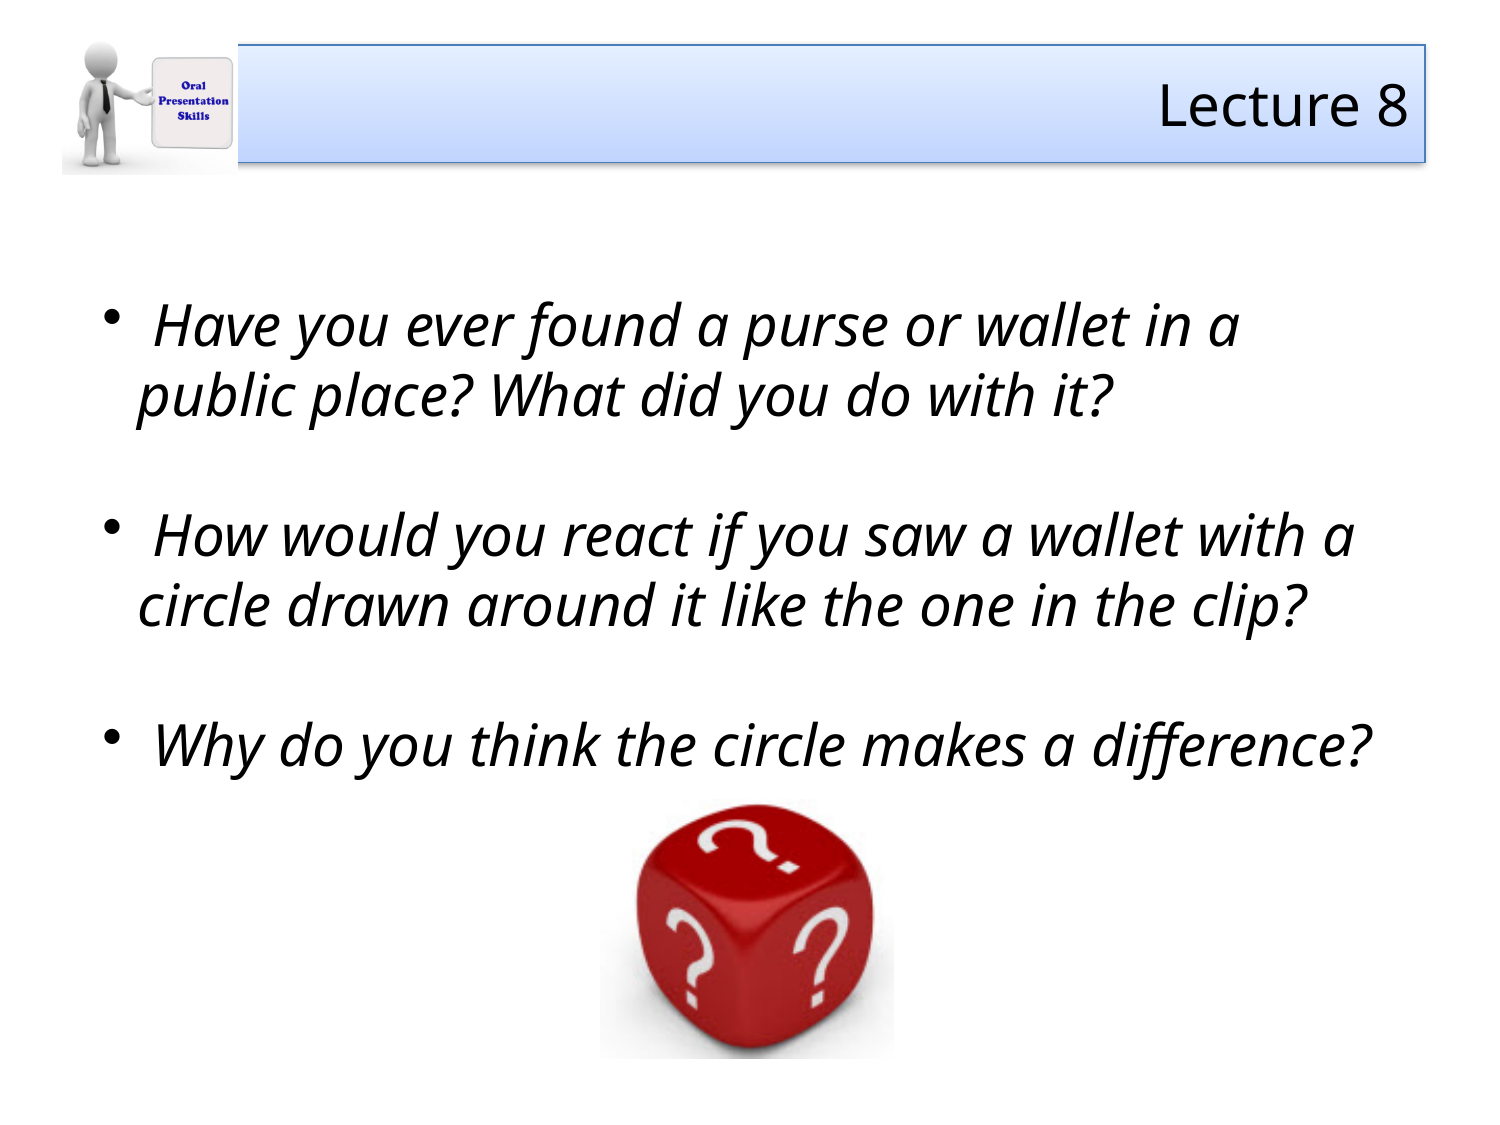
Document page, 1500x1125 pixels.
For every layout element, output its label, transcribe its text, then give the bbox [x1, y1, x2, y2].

text_box Have you ever found a purse or wallet in a public place? What did you do with it? How would you react if you saw a wallet with a circle drawn around it like the one in the clip? Why do you think the circle makes a difference? [87, 280, 1413, 786]
picture [599, 799, 894, 1059]
title Lecture 8 [241, 44, 1426, 163]
picture [62, 37, 238, 176]
